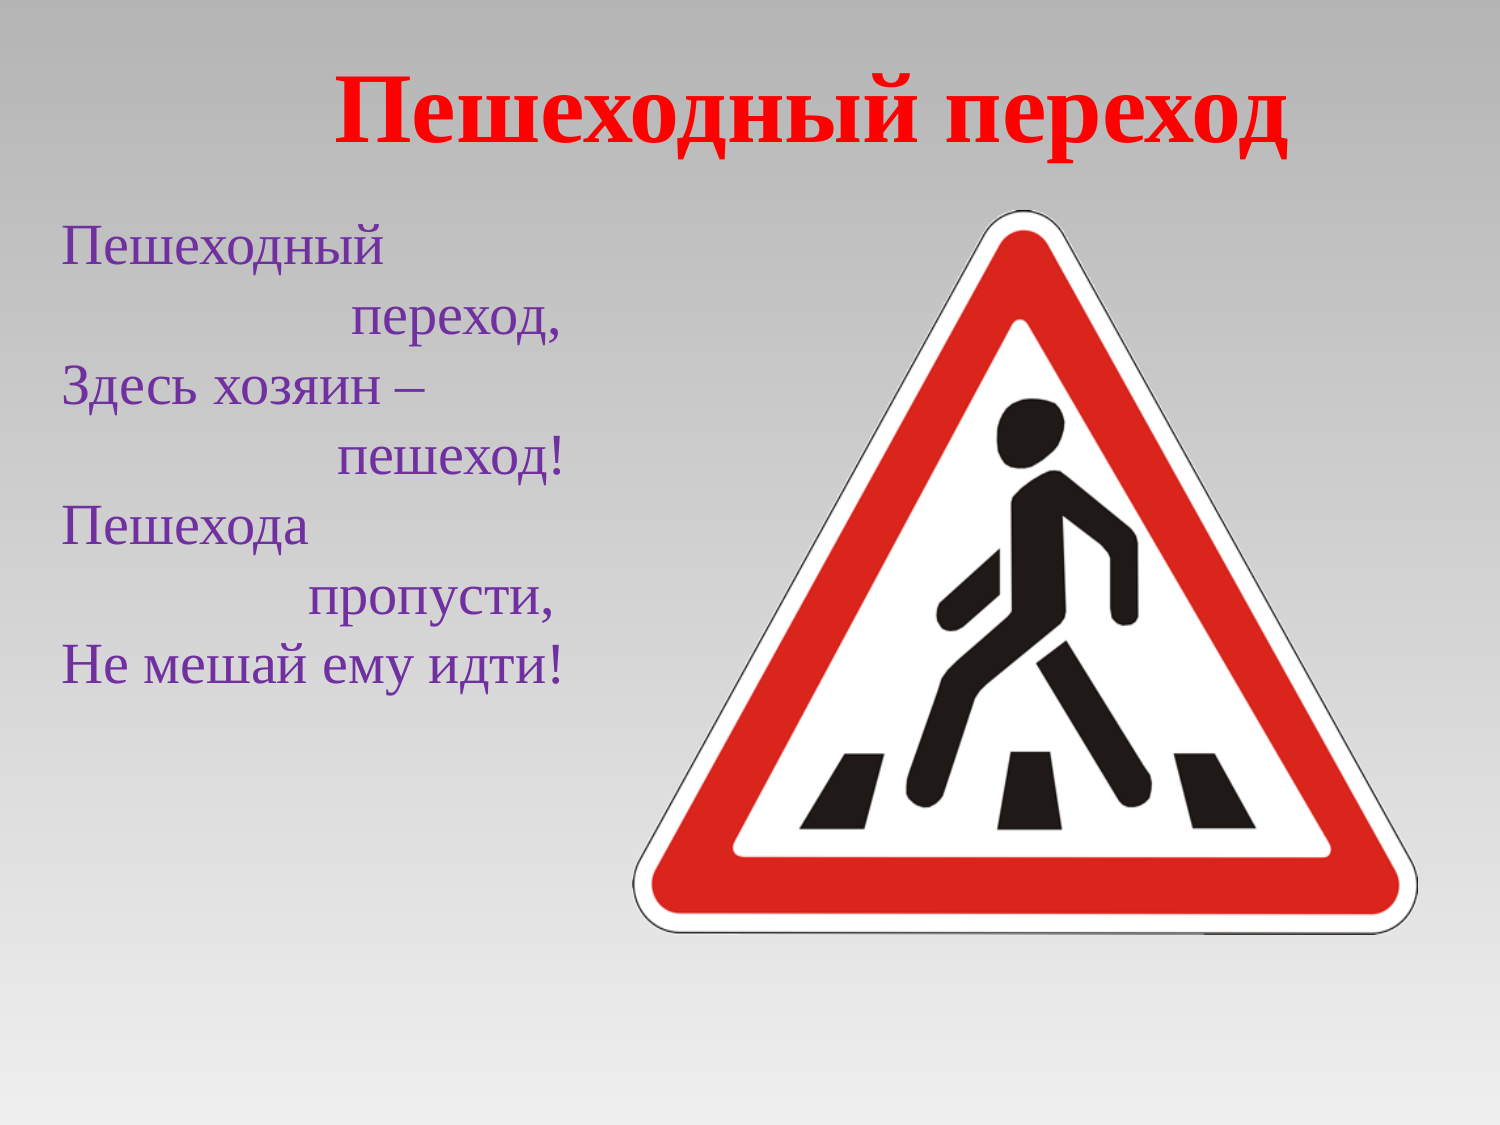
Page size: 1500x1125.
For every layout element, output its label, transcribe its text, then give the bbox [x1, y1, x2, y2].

text_box Пешеходный переход [314, 35, 1309, 171]
picture [632, 210, 1419, 935]
list Пешеходный переход, Здесь хозяин – пешеход! Пешехода пропусти, Не мешай ему идти! [46, 199, 587, 1036]
